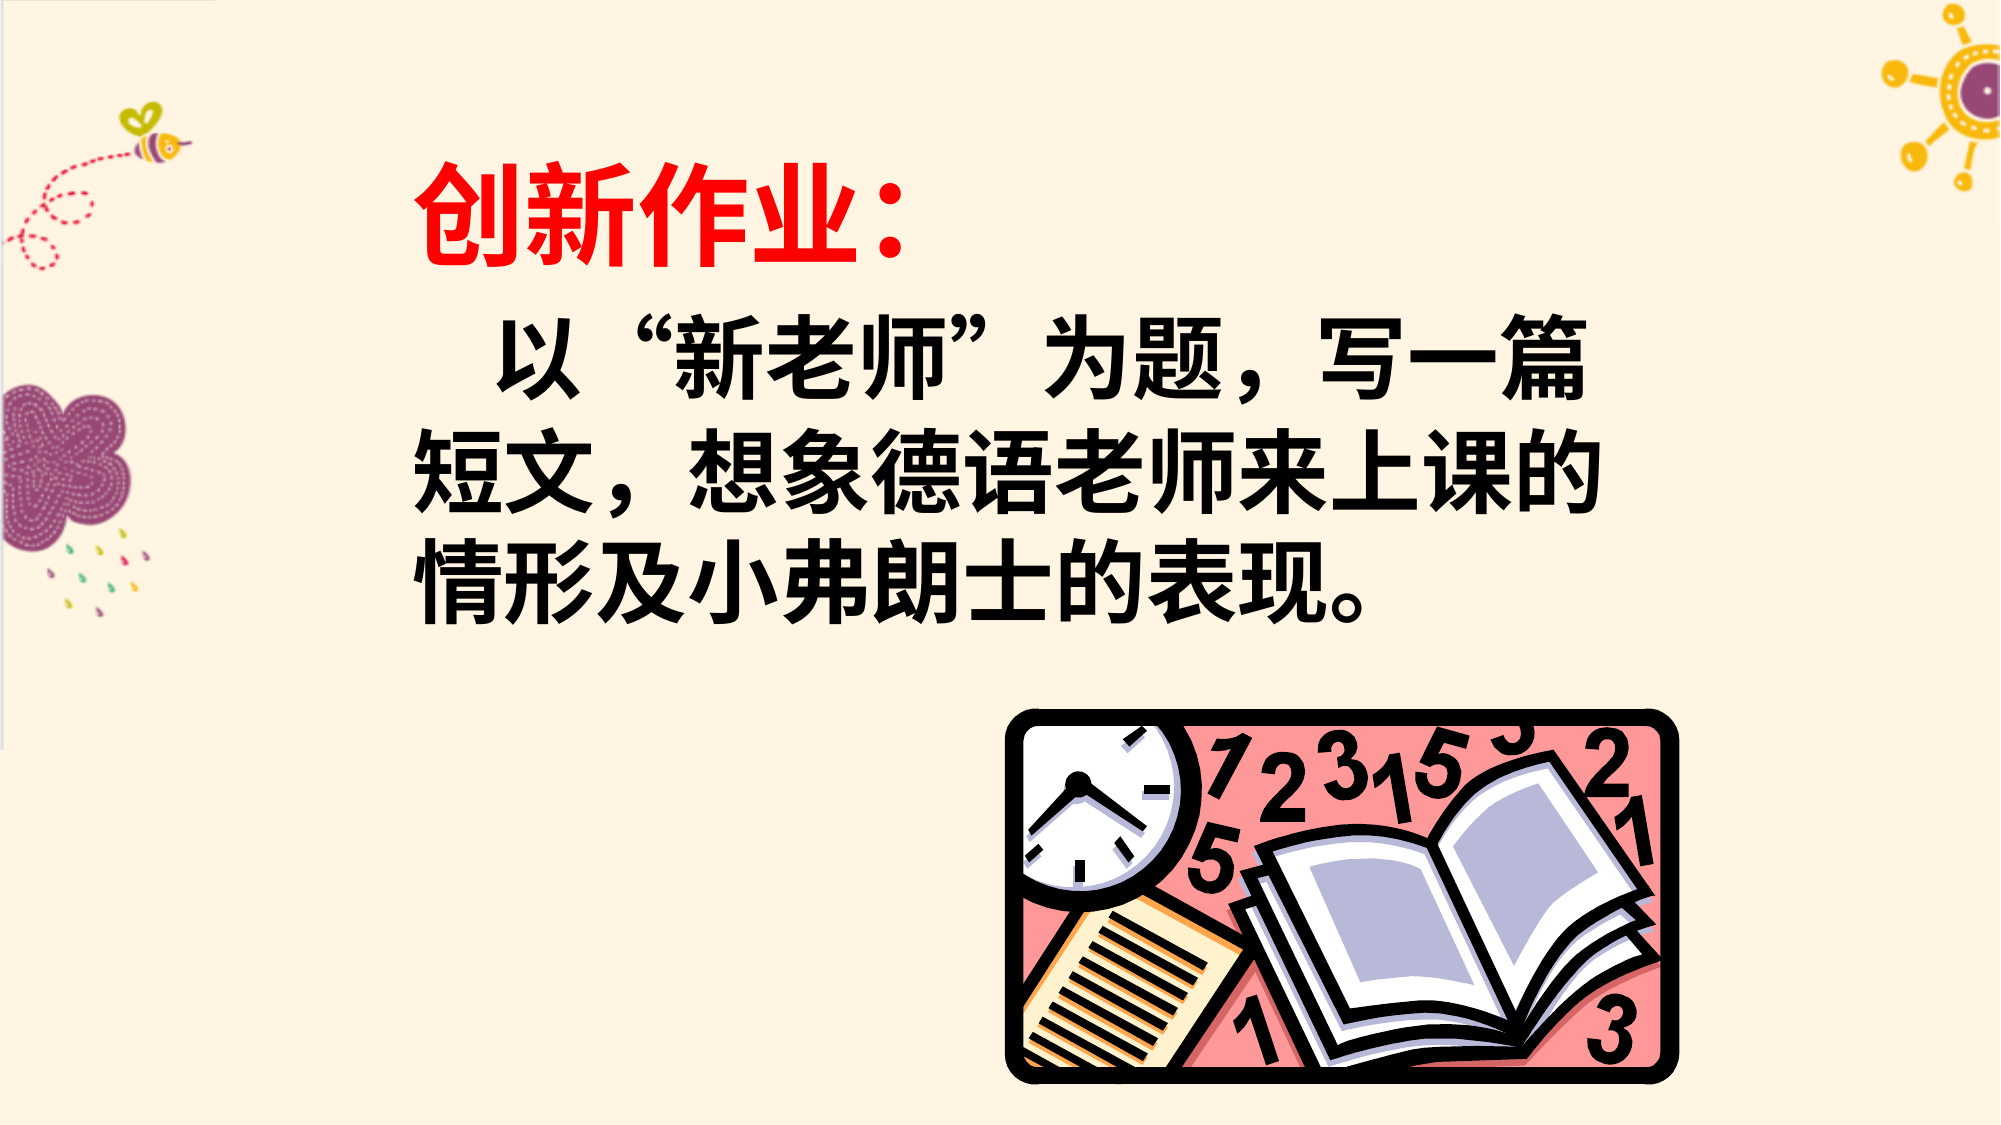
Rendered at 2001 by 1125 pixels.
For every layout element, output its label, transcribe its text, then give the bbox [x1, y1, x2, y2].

text_box 创新作业： 以“新老师”为题，写一篇短文，想象德语老师来上课的情形及小弗朗士的表现。 [397, 137, 1650, 642]
picture [0, 0, 2000, 1125]
